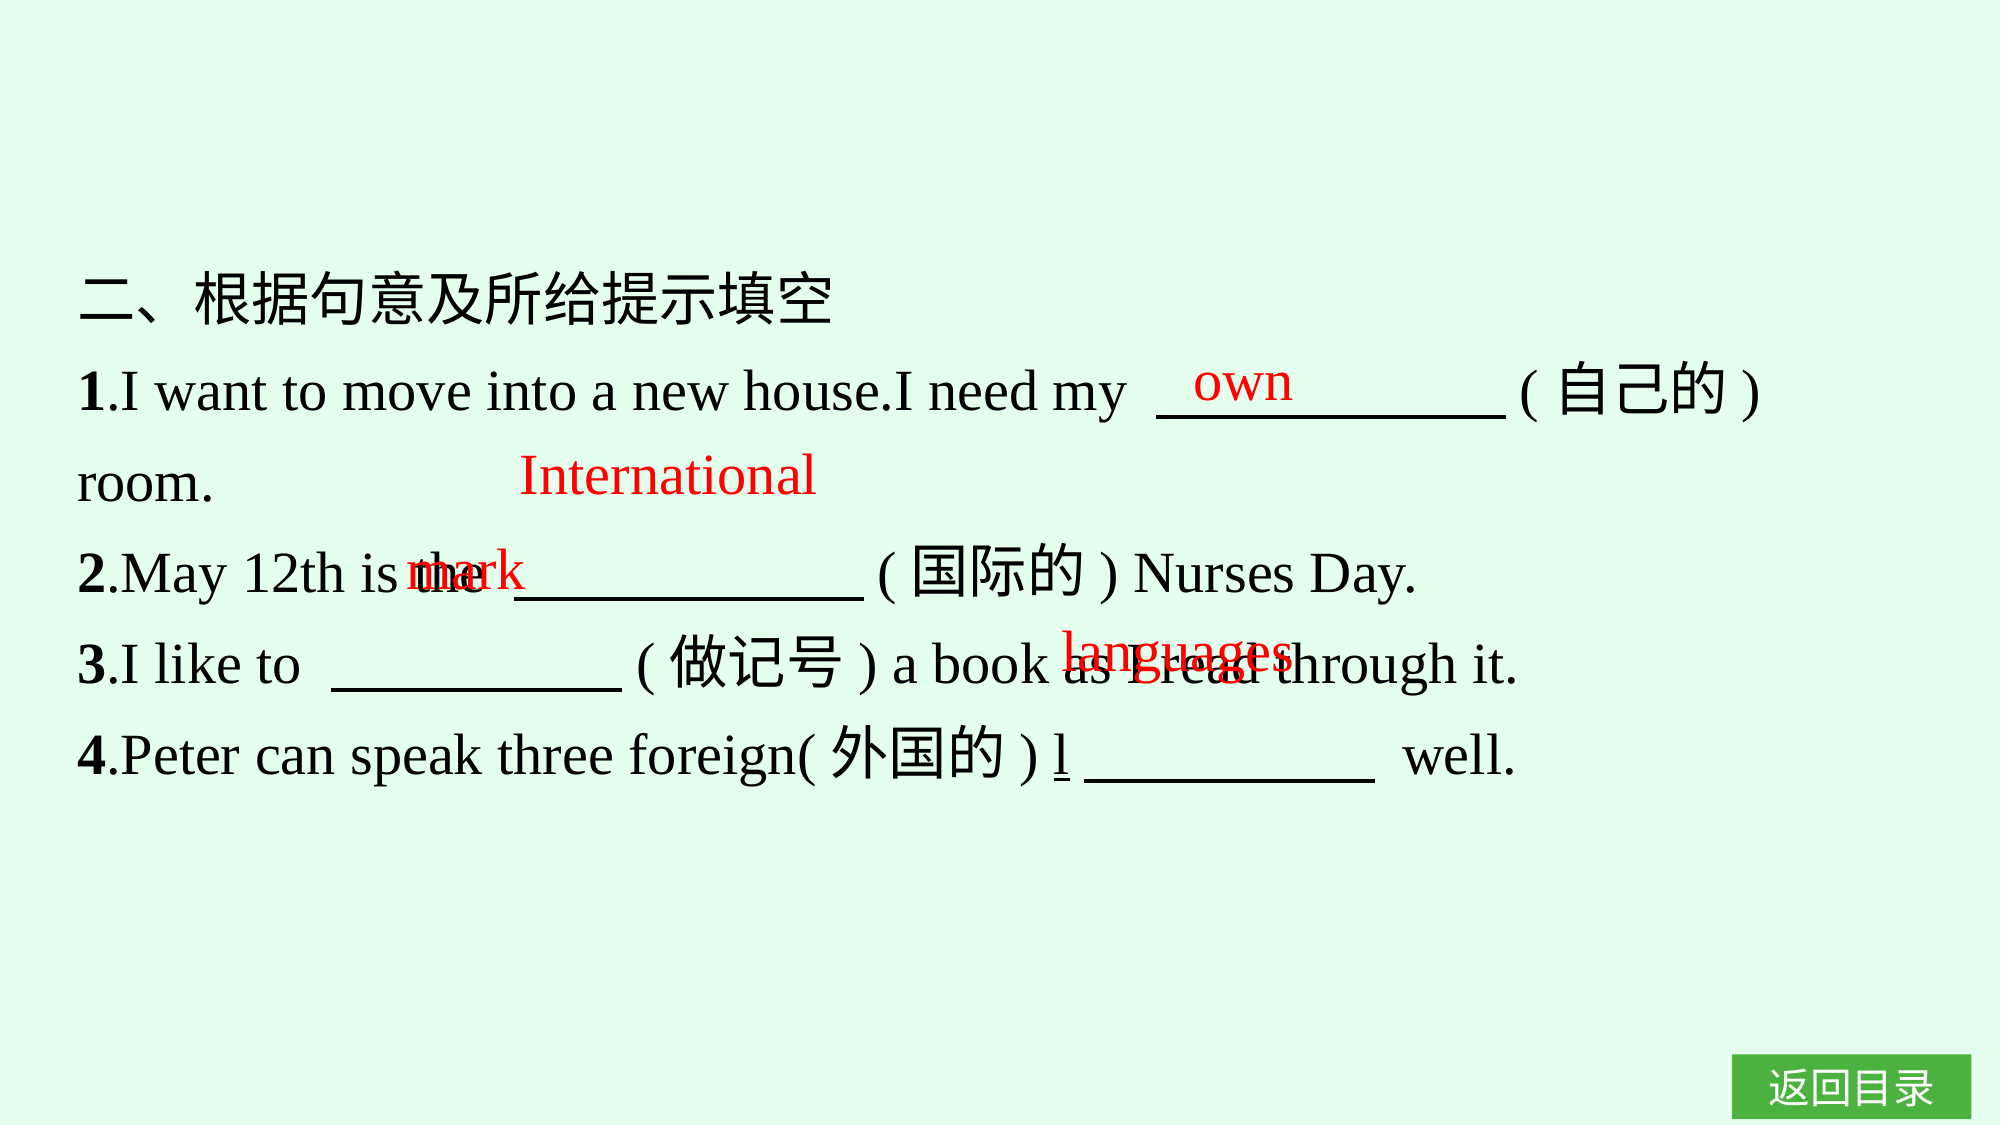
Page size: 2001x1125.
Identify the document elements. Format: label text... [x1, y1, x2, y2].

text_box mark [391, 509, 542, 609]
text_box 二、根据句意及所给提示填空 1.I want to move into a new house.I need my (自己的) room. 2.May 12th is the (国际的) Nurses Day. 3.I like to (做记号) a book as I read through it. 4.Peter can speak three foreign(外国的) l well. [62, 233, 1938, 794]
text_box own [1178, 320, 1309, 420]
text_box languages [1046, 591, 1310, 691]
text_box International [505, 414, 834, 514]
